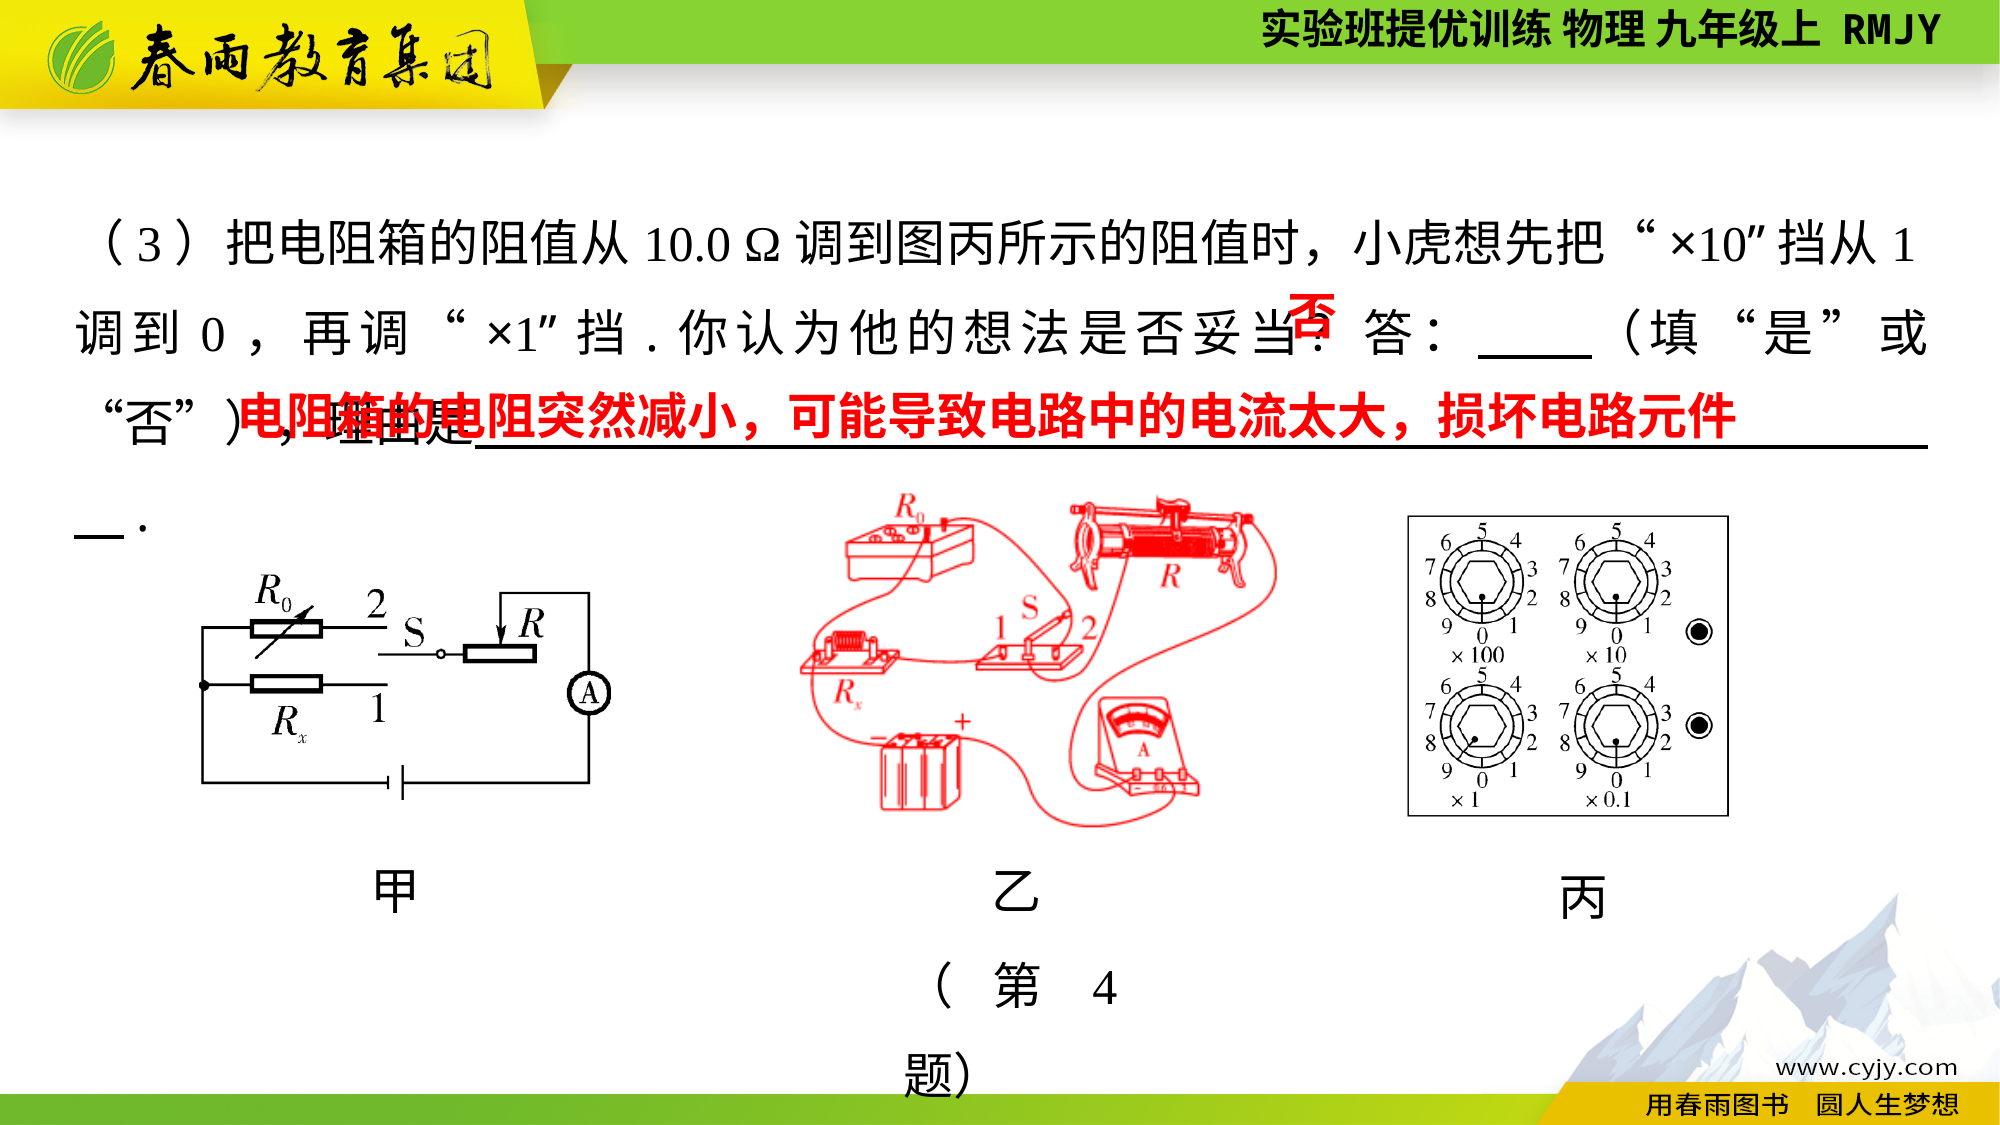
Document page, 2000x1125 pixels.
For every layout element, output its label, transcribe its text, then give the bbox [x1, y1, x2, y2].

text_box 乙 [976, 839, 1057, 916]
text_box （第4题） [889, 916, 1144, 1022]
picture [0, 0, 2000, 1125]
text_box 丙 [1543, 830, 1624, 933]
text_box 否 [1273, 277, 1353, 346]
text_box 电阻箱的电阻突然减小，可能导致电路中的电流太大，损坏电路元件 [222, 346, 1994, 452]
list （3）把电阻箱的阻值从10.0 Ω调到图丙所示的阻值时，小虎想先把“×10”挡从1调到0，再调“×1”挡.你认为他的想法是否妥当？答： （填“是”或“否”），理由是 . [59, 173, 1944, 462]
text_box 甲 [355, 822, 436, 927]
